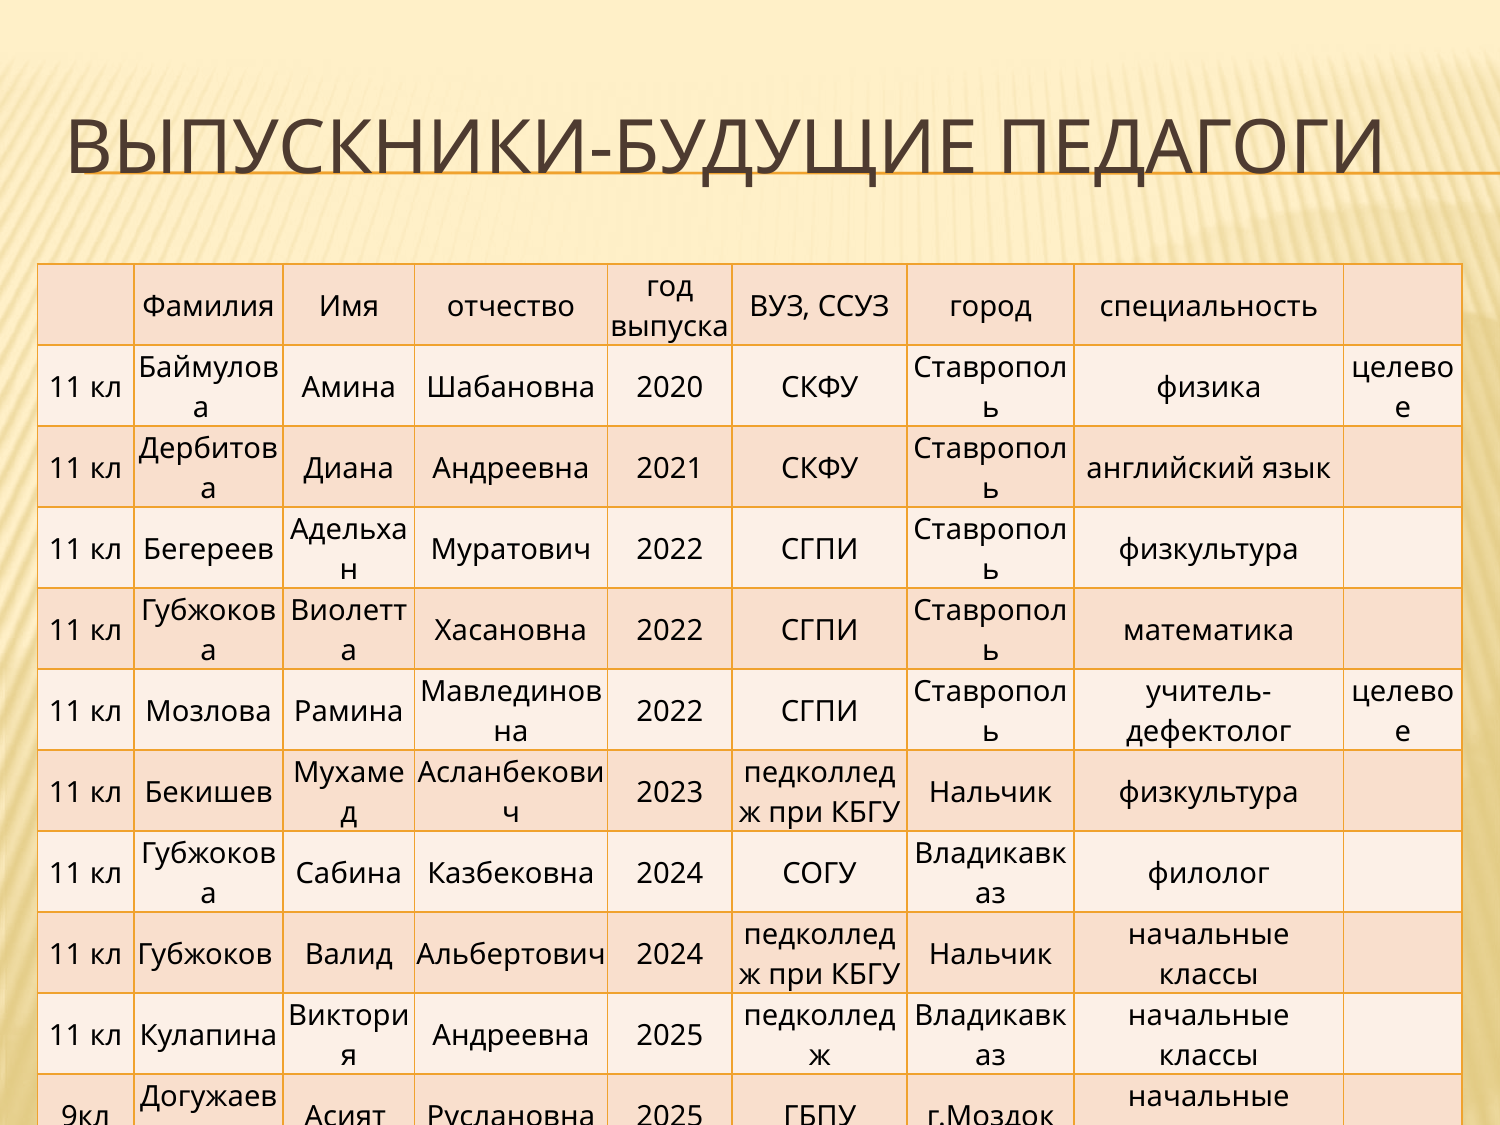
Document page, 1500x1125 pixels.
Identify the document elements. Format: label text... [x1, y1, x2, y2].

table_cell Ставрополь [908, 670, 1073, 749]
table_header [1344, 265, 1461, 344]
table_cell 11 кл [38, 508, 133, 587]
table_header Фамилия [135, 265, 282, 344]
table_cell [1344, 832, 1461, 911]
table_cell Губжоков [135, 913, 282, 992]
table_cell 2023 [608, 751, 731, 830]
table_cell г.Моздок [908, 1075, 1073, 1125]
table_cell Губжокова [135, 589, 282, 668]
table_cell Амина [284, 346, 414, 425]
table_cell 9кл [38, 1075, 133, 1125]
table_cell Догужаева [135, 1075, 282, 1125]
table_cell целевое [1344, 346, 1461, 425]
table_cell 2025 [608, 1075, 731, 1125]
table_cell 2024 [608, 832, 731, 911]
table_cell целевое [1344, 670, 1461, 749]
table_cell СГПИ [733, 508, 906, 587]
table_cell Ставрополь [908, 589, 1073, 668]
table_cell Асият [284, 1075, 414, 1125]
table_cell [1344, 913, 1461, 992]
table_cell [1344, 589, 1461, 668]
table_cell Казбековна [415, 832, 607, 911]
table_cell 2024 [608, 913, 731, 992]
table_cell физкультура [1075, 508, 1343, 587]
table_cell Шабановна [415, 346, 607, 425]
table_header специальность [1075, 265, 1343, 344]
table_cell Мухамед [284, 751, 414, 830]
table_cell Губжокова [135, 832, 282, 911]
table_cell 11 кл [38, 589, 133, 668]
table_cell 2025 [608, 994, 731, 1073]
title Выпускники-будущие педагоги [50, 75, 1475, 213]
table_cell Рамина [284, 670, 414, 749]
table_cell 11 кл [38, 913, 133, 992]
table_cell Мозлова [135, 670, 282, 749]
table_header город [908, 265, 1073, 344]
table_cell 2022 [608, 508, 731, 587]
table_cell 11 кл [38, 994, 133, 1073]
table_cell [1344, 508, 1461, 587]
table_cell 11 кл [38, 832, 133, 911]
table_cell педколледж [733, 994, 906, 1073]
table_cell [1344, 1075, 1461, 1125]
table_cell ГБПУ [733, 1075, 906, 1125]
table_cell филолог [1075, 832, 1343, 911]
table_cell СОГУ [733, 832, 906, 911]
table_cell Бегереев [135, 508, 282, 587]
table_cell Руслановна [415, 1075, 607, 1125]
table_cell математика [1075, 589, 1343, 668]
table_cell Бекишев [135, 751, 282, 830]
table_cell 2022 [608, 589, 731, 668]
table_cell Диана [284, 427, 414, 506]
table_cell Валид [284, 913, 414, 992]
table_cell 2022 [608, 670, 731, 749]
table_cell Сабина [284, 832, 414, 911]
table_cell [1344, 751, 1461, 830]
table_cell английский язык [1075, 427, 1343, 506]
table_cell 11 кл [38, 427, 133, 506]
table_cell Муратович [415, 508, 607, 587]
table_cell 11 кл [38, 751, 133, 830]
table_header Имя [284, 265, 414, 344]
table_cell СГПИ [733, 670, 906, 749]
table_cell Нальчик [908, 751, 1073, 830]
table_cell Кулапина [135, 994, 282, 1073]
table_cell Виктория [284, 994, 414, 1073]
table_cell [1344, 427, 1461, 506]
table_cell Андреевна [415, 994, 607, 1073]
table_cell Ставрополь [908, 508, 1073, 587]
table_cell Ставрополь [908, 346, 1073, 425]
table_cell СКФУ [733, 346, 906, 425]
table_cell 2020 [608, 346, 731, 425]
table_cell СГПИ [733, 589, 906, 668]
table_cell 2021 [608, 427, 731, 506]
table_cell Андреевна [415, 427, 607, 506]
table_cell Асланбекович [415, 751, 607, 830]
table_cell Хасановна [415, 589, 607, 668]
table_cell Ставрополь [908, 427, 1073, 506]
table_cell Виолетта [284, 589, 414, 668]
table_cell начальные классы [1075, 1075, 1343, 1125]
table_cell Владикавказ [908, 994, 1073, 1073]
table_cell Адельхан [284, 508, 414, 587]
table_header отчество [415, 265, 607, 344]
table_header [38, 265, 133, 344]
table_cell начальные классы [1075, 913, 1343, 992]
table_header ВУЗ, ССУЗ [733, 265, 906, 344]
table_cell [1344, 994, 1461, 1073]
table_cell 11 кл [38, 346, 133, 425]
table_cell физкультура [1075, 751, 1343, 830]
table_cell физика [1075, 346, 1343, 425]
table_cell учитель- дефектолог [1075, 670, 1343, 749]
table_cell педколледж при КБГУ [733, 751, 906, 830]
table_cell Нальчик [908, 913, 1073, 992]
table_cell Баймулова [135, 346, 282, 425]
table_cell 11 кл [38, 670, 133, 749]
table_cell педколледж при КБГУ [733, 913, 906, 992]
table_cell Владикавказ [908, 832, 1073, 911]
table_cell СКФУ [733, 427, 906, 506]
table_cell Альбертович [415, 913, 607, 992]
table_cell Мавлединовна [415, 670, 607, 749]
table_cell начальные классы [1075, 994, 1343, 1073]
table_header год выпуска [608, 265, 731, 344]
table_cell Дербитова [135, 427, 282, 506]
